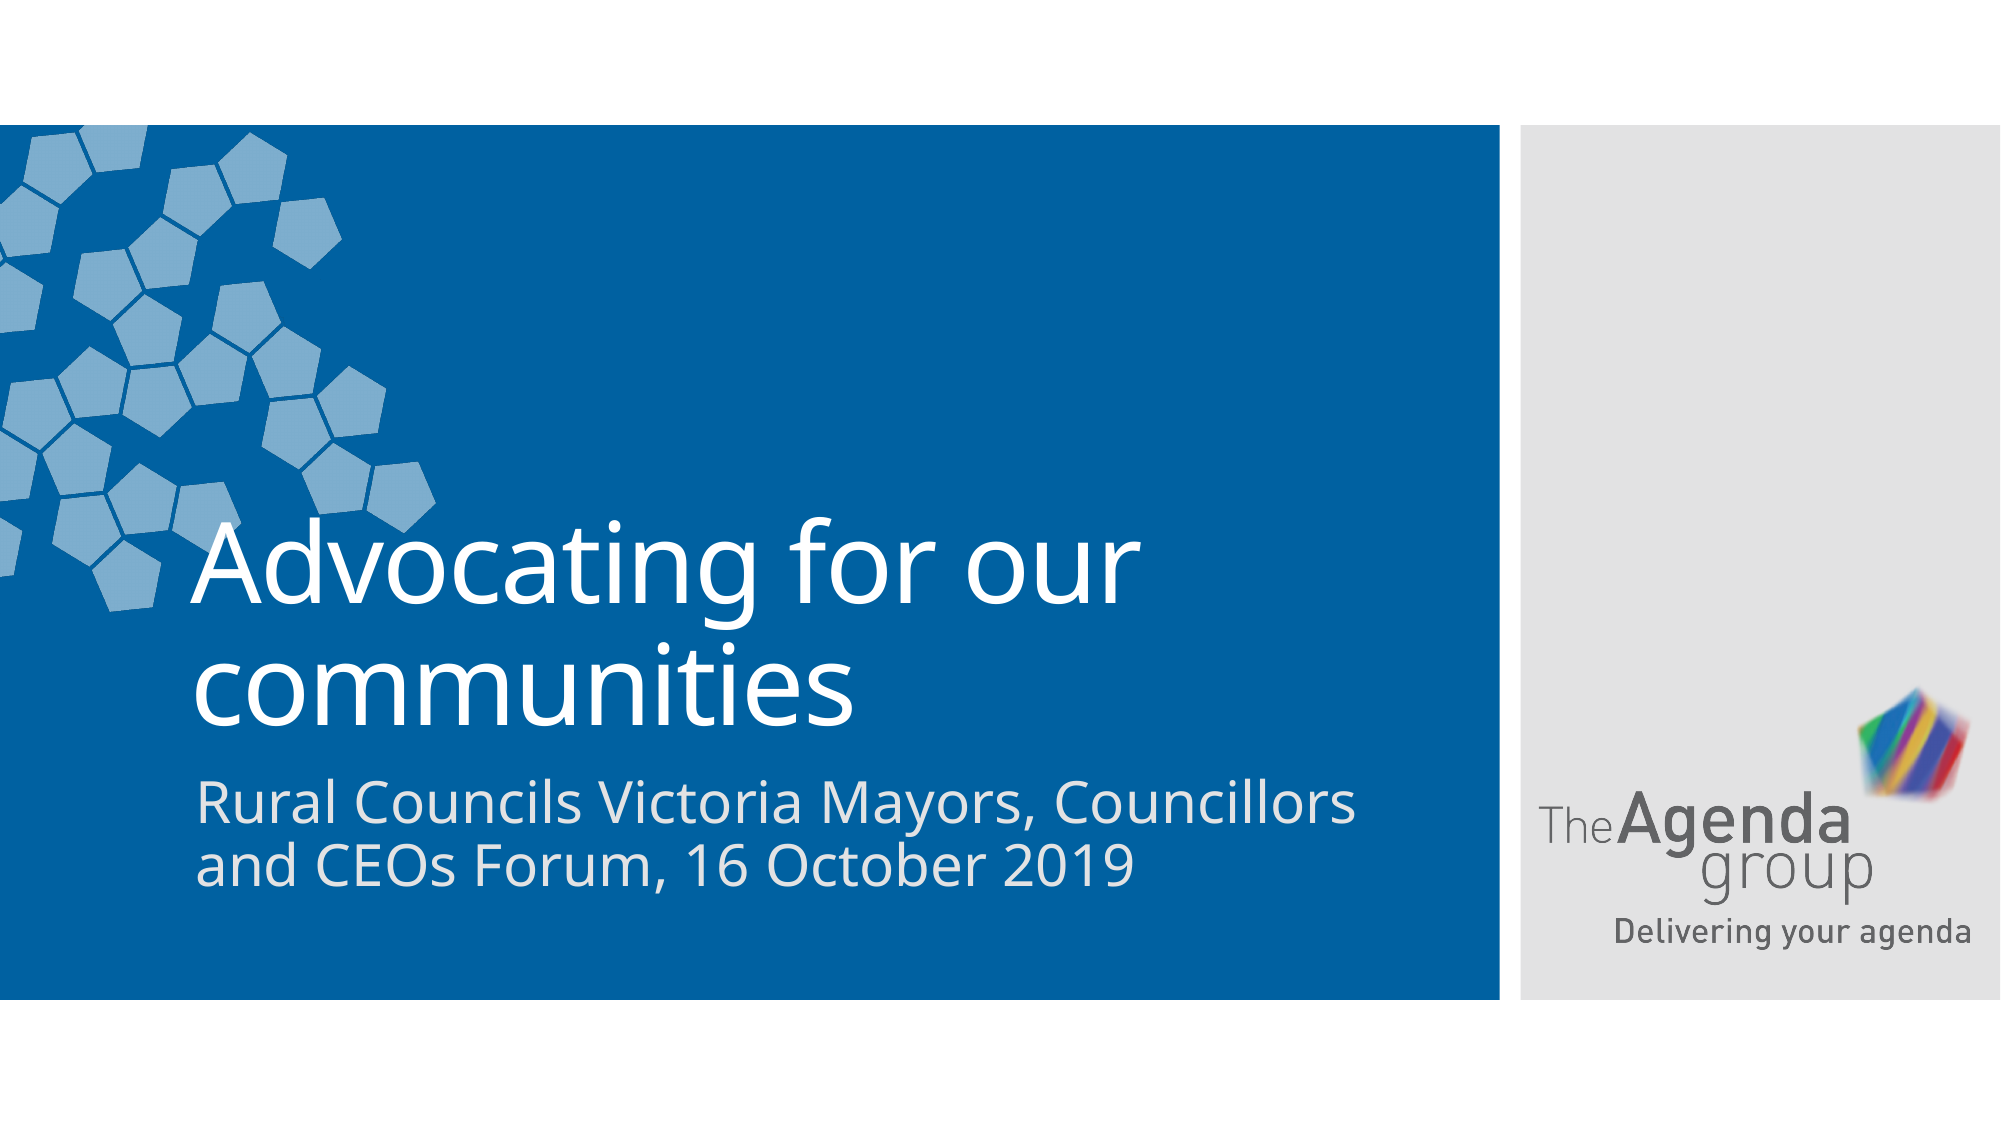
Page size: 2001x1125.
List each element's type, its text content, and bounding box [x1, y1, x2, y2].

picture [1499, 648, 2001, 983]
title Advocating for our communities [175, 213, 1476, 758]
subtitle Rural Councils Victoria Mayors, Councillors and CEOs Forum, 16 October 2019 [180, 766, 1381, 917]
picture [0, 125, 447, 621]
